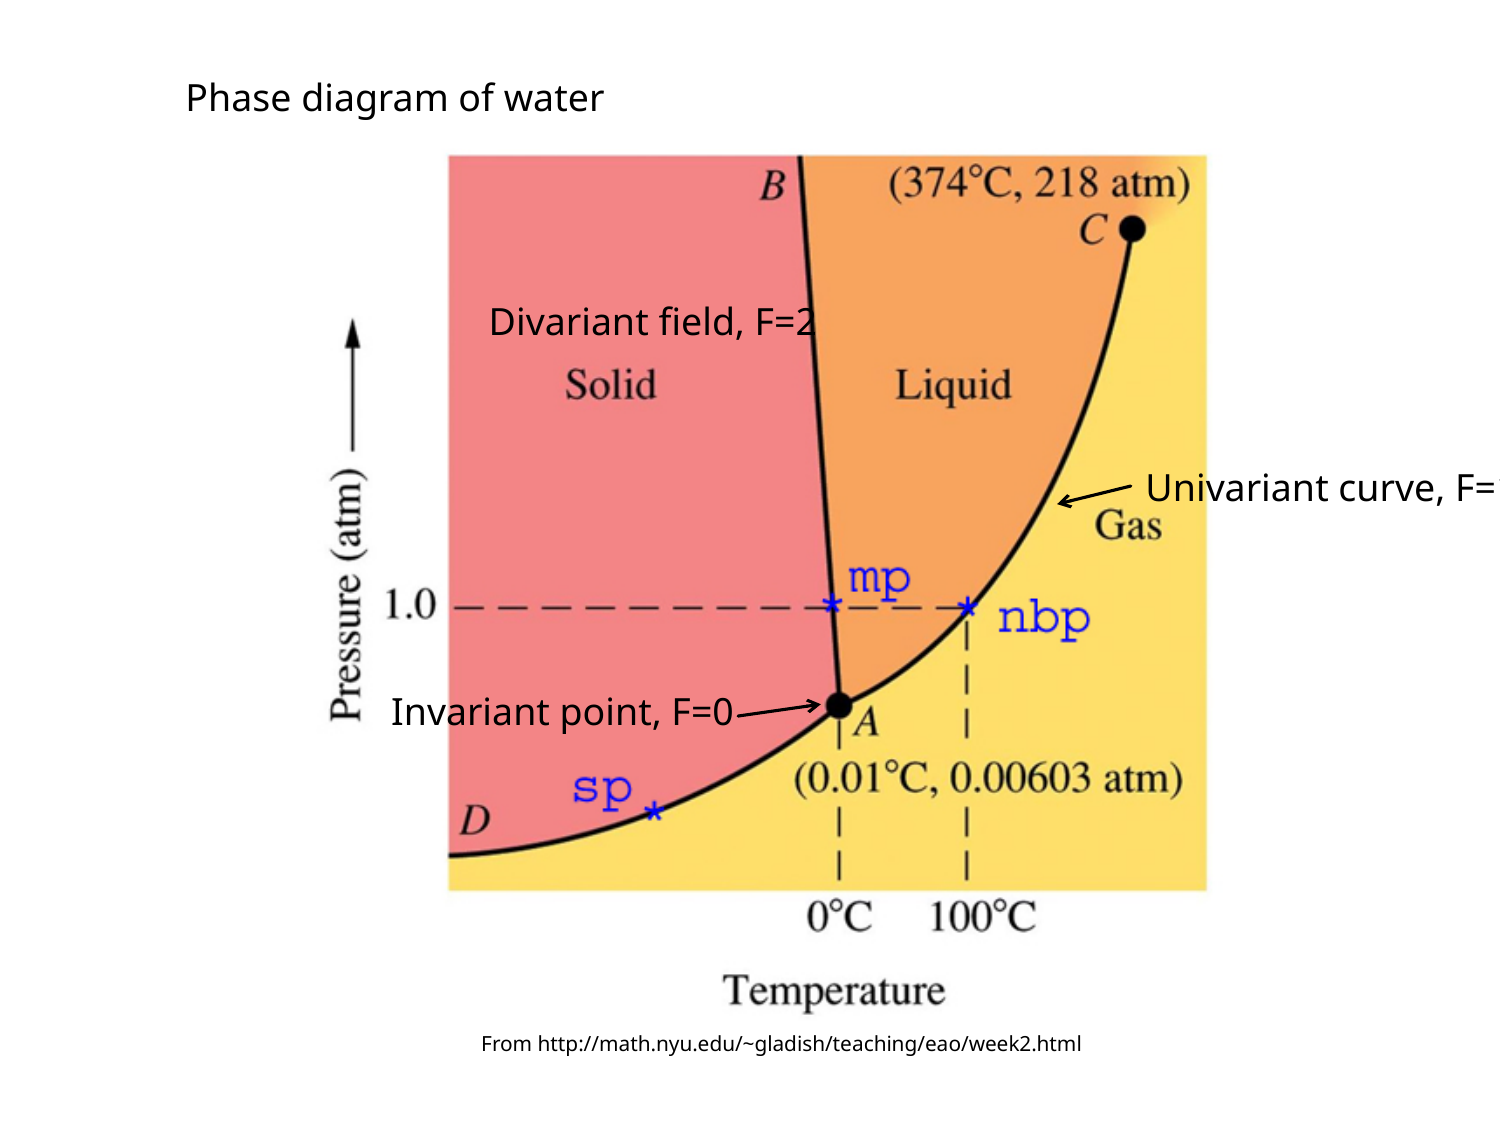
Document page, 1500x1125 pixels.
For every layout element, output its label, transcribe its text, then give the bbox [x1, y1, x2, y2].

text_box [738, 704, 821, 716]
text_box Univariant curve, F=1 [1227, 456, 1500, 516]
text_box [1057, 486, 1152, 505]
text_box Phase diagram of water [170, 66, 620, 127]
picture [289, 148, 1223, 1022]
text_box From http://math.nyu.edu/~gladish/teaching/eao/week2.html [466, 1030, 1217, 1063]
